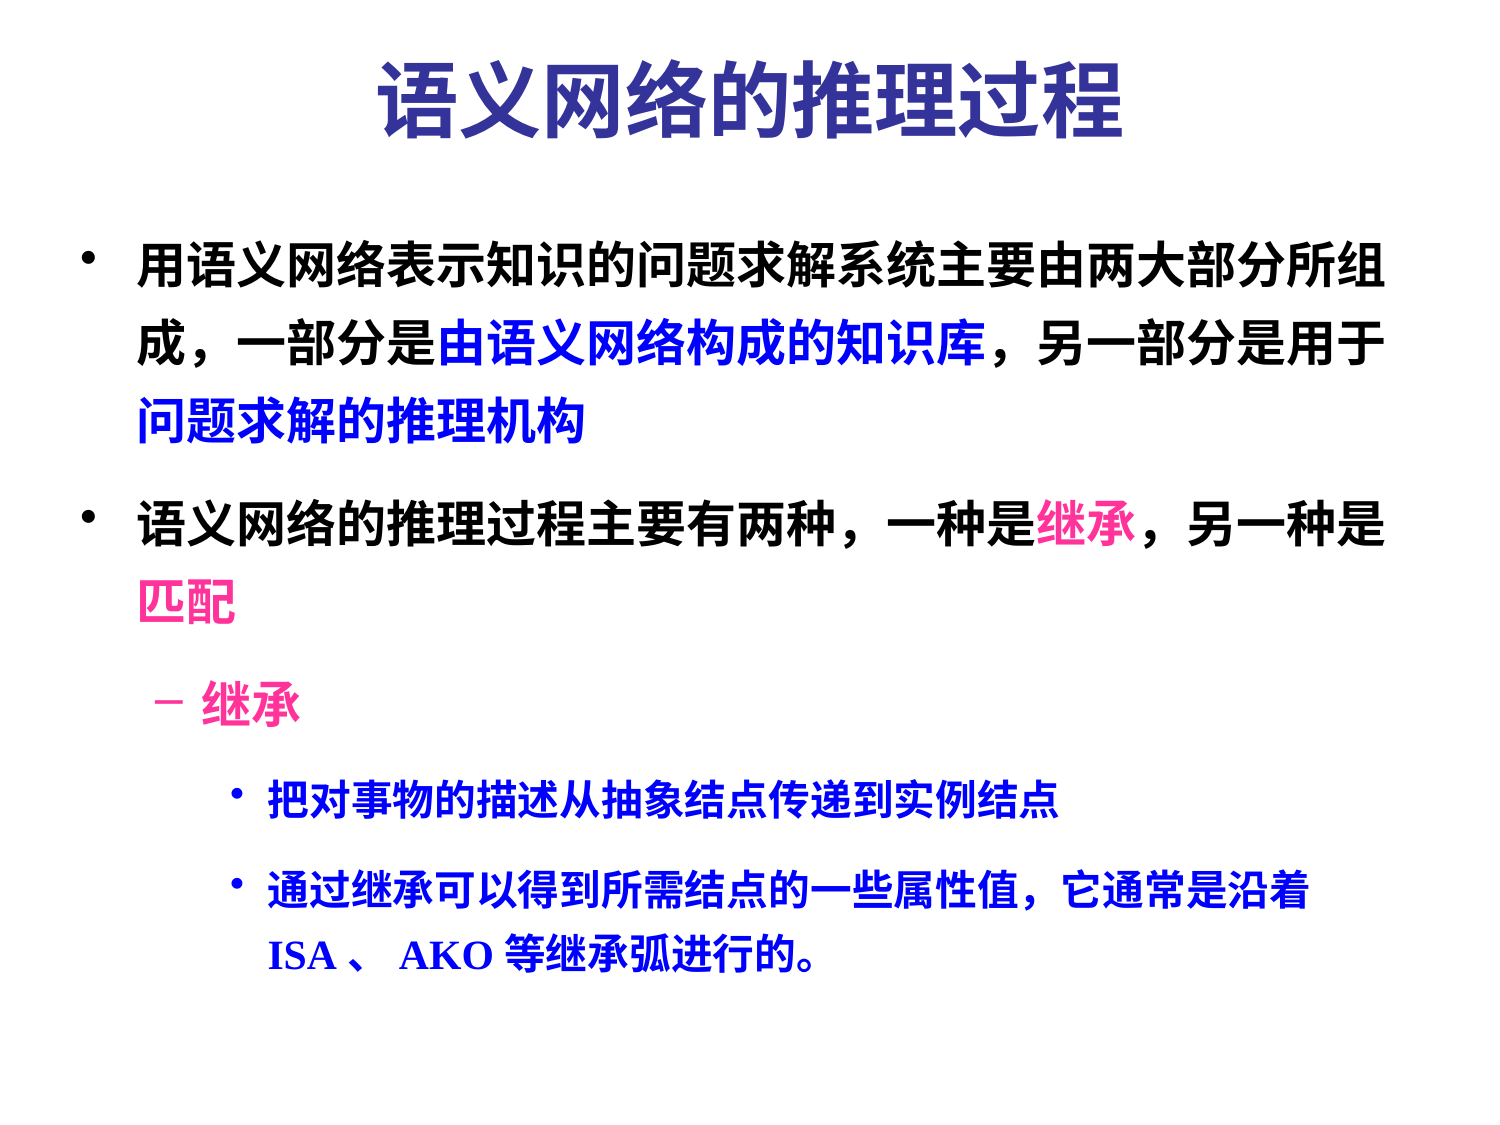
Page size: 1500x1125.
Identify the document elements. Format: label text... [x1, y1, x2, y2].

list 用语义网络表示知识的问题求解系统主要由两大部分所组成，一部分是由语义网络构成的知识库，另一部分是用于问题求解的推理机构 语义网络的推理过程主要有两种，一种是继承，另一种是匹配 继承 把对事物的描述从抽象结点传递到实例结点 通过继承可以得到所需结点的一些属性值，它通常是沿着ISA、AKO等继承弧进行的。 [64, 208, 1436, 1114]
title 语义网络的推理过程 [75, 0, 1425, 197]
